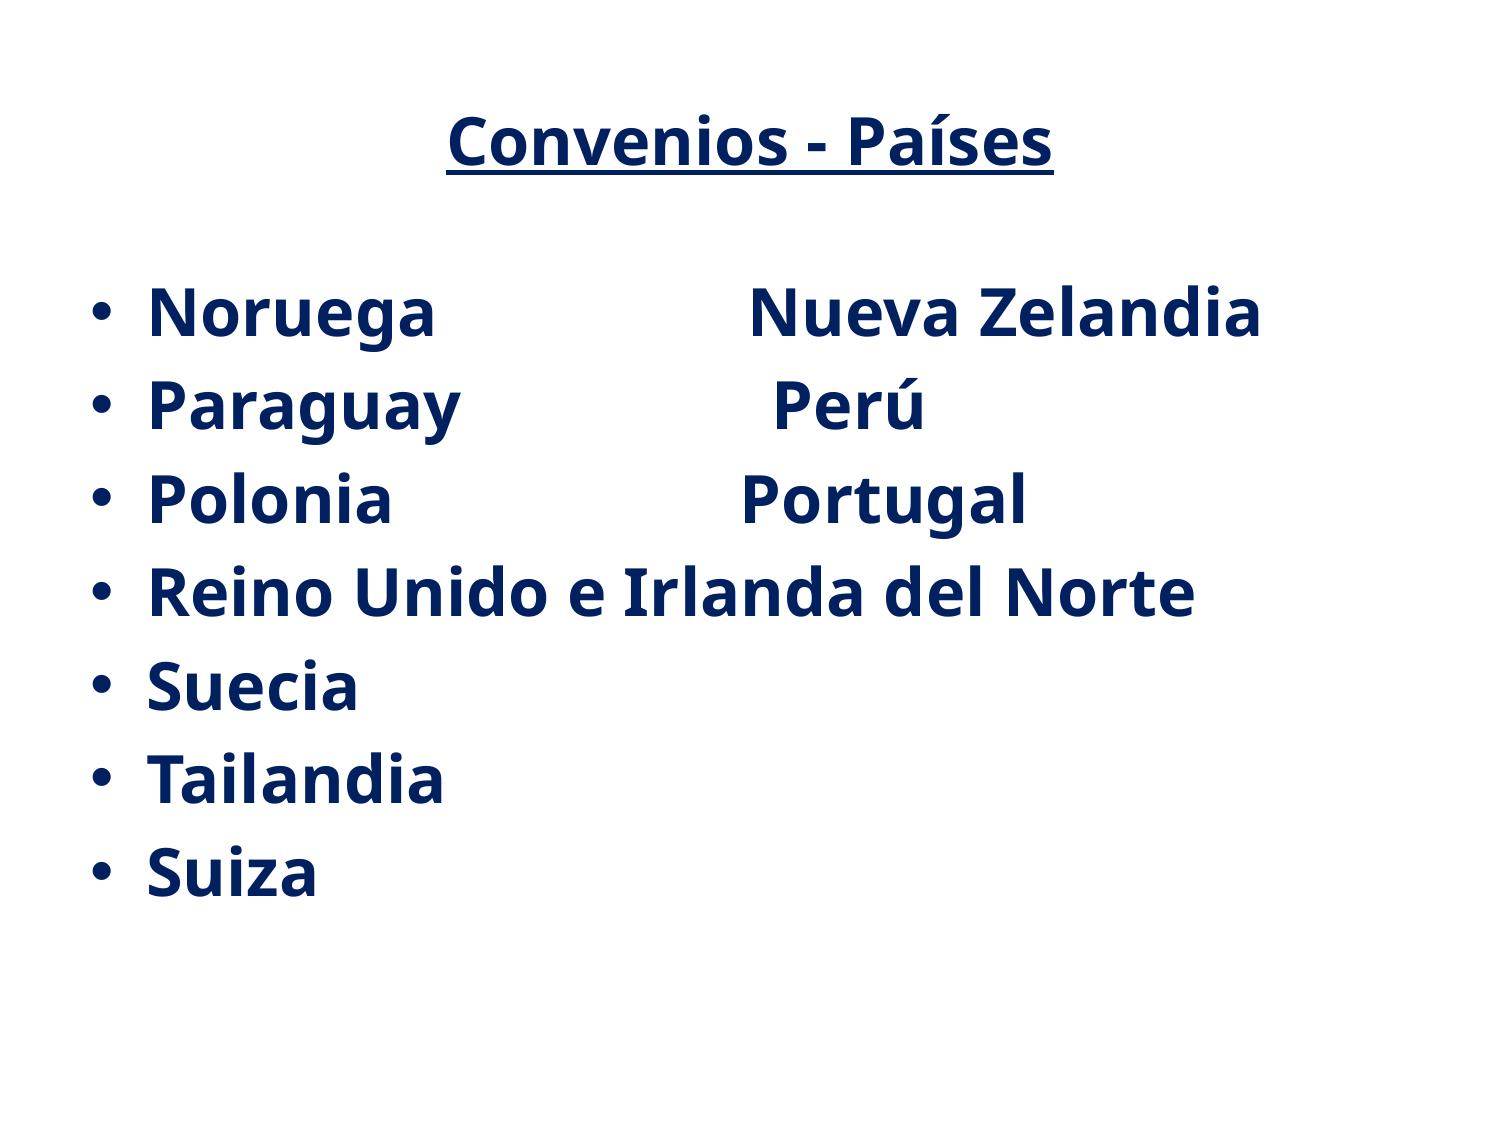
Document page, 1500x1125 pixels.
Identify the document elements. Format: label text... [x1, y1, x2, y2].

list Noruega Nueva Zelandia Paraguay Perú Polonia Portugal Reino Unido e Irlanda del Norte Suecia Tailandia Suiza [74, 262, 1426, 1006]
title Convenios - Países [74, 44, 1426, 233]
